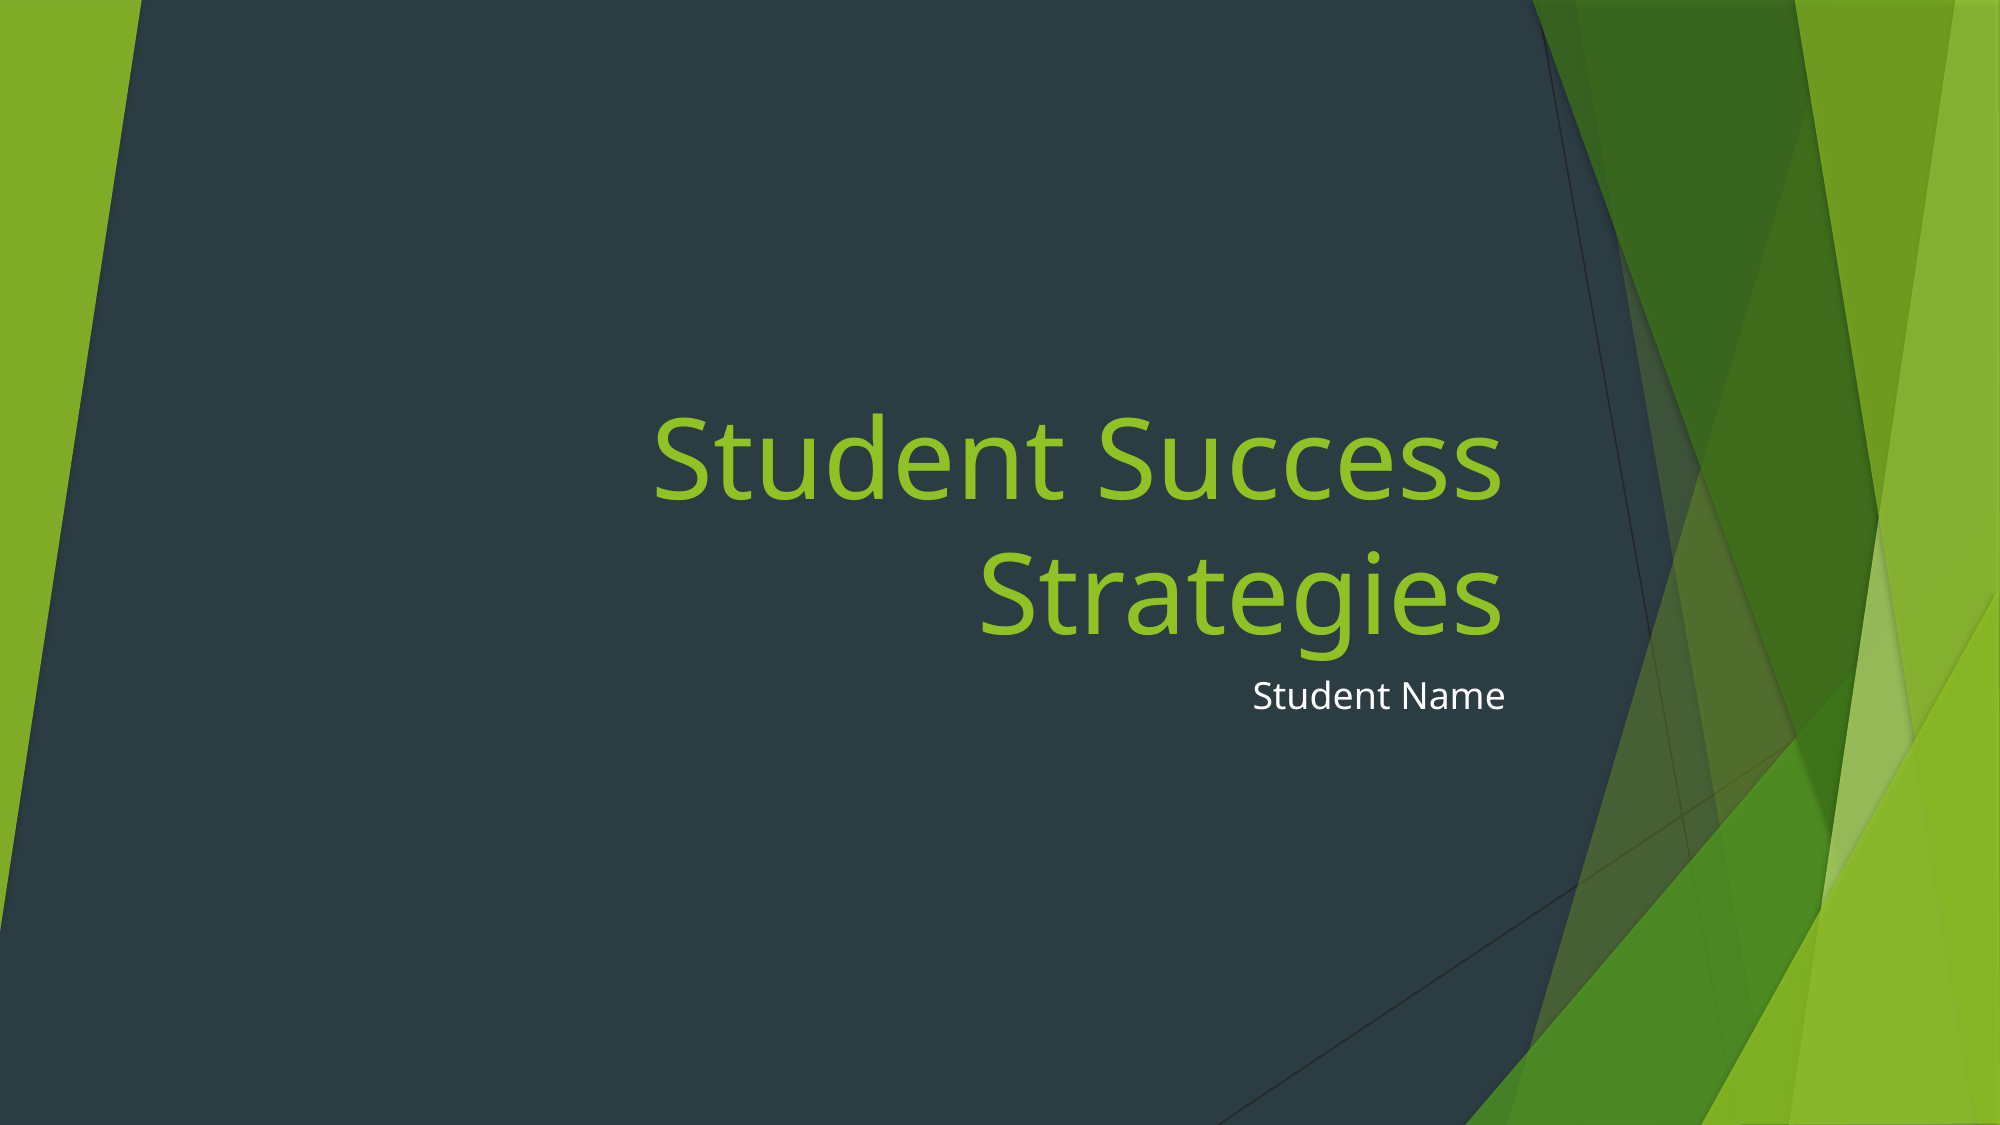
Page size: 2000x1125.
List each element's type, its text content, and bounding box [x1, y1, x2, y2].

subtitle Student Name [247, 664, 1522, 845]
title Student Success Strategies [247, 394, 1522, 664]
